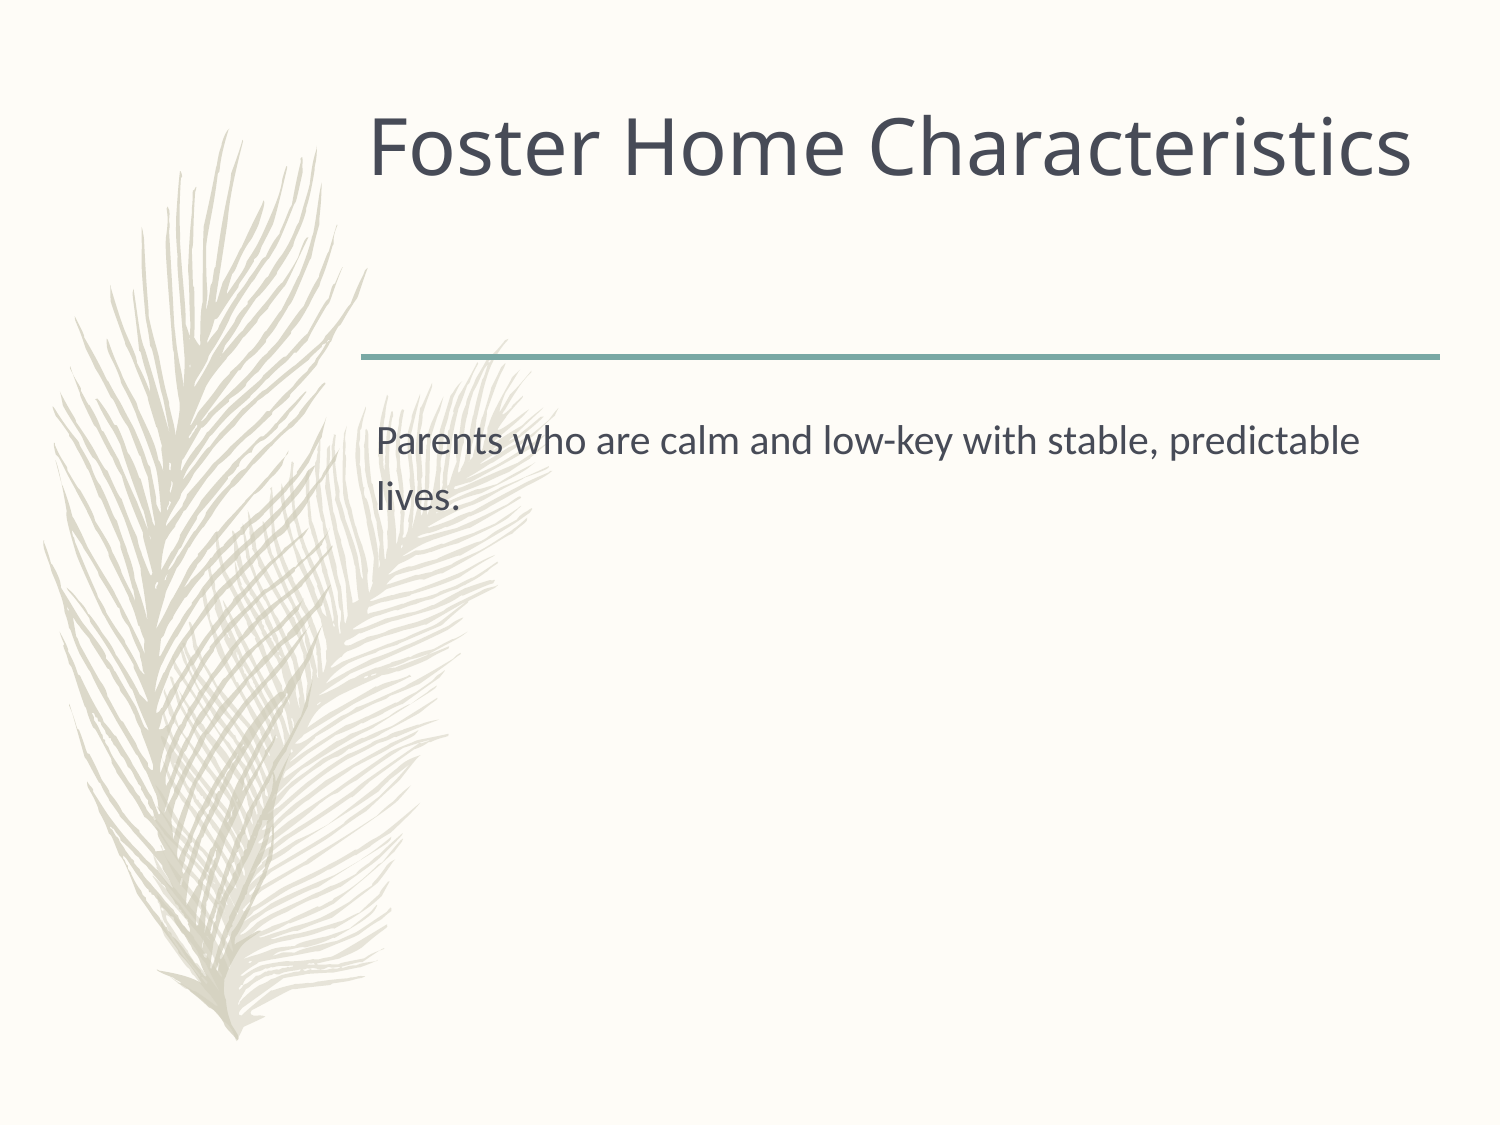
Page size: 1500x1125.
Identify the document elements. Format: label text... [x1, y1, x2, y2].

list Parents who are calm and low-key with stable, predictable lives. [360, 399, 1440, 999]
title Foster Home Characteristics [345, 93, 1440, 350]
